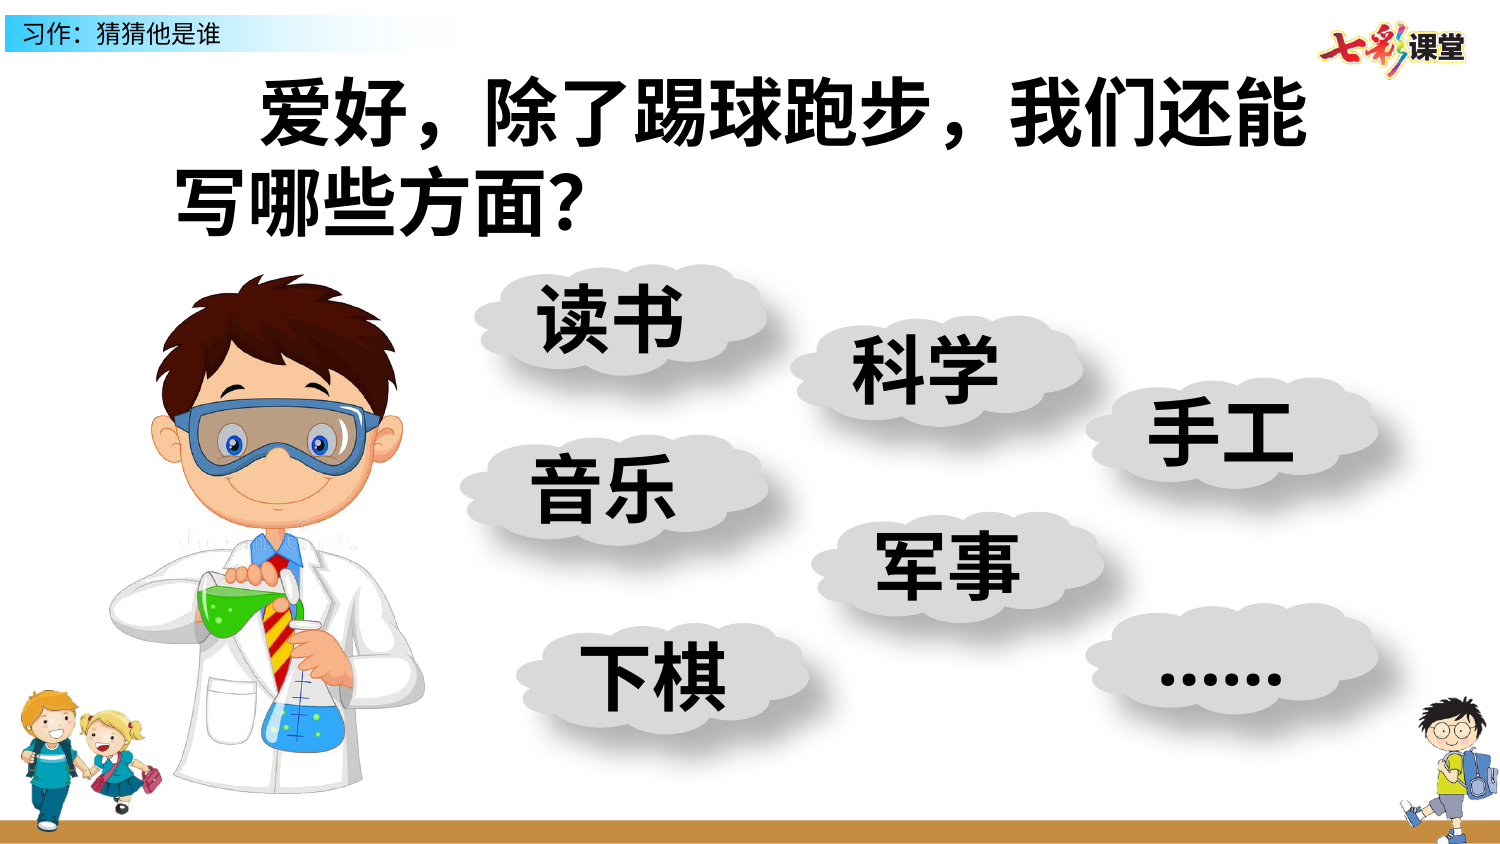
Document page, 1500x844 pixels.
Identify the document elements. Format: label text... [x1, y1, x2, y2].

text_box 音乐 [457, 432, 771, 548]
text_box 科学 [788, 313, 1086, 429]
text_box 军事 [808, 509, 1107, 626]
picture [1358, 684, 1500, 844]
text_box 读书 [471, 262, 770, 378]
text_box …… [1083, 601, 1381, 717]
text_box 爱好，除了踢球跑步，我们还能写哪些方面？ [157, 58, 1346, 254]
picture [1316, 20, 1468, 80]
text_box 手工 [1083, 375, 1381, 491]
text_box 下棋 [513, 620, 812, 737]
picture [21, 273, 425, 832]
